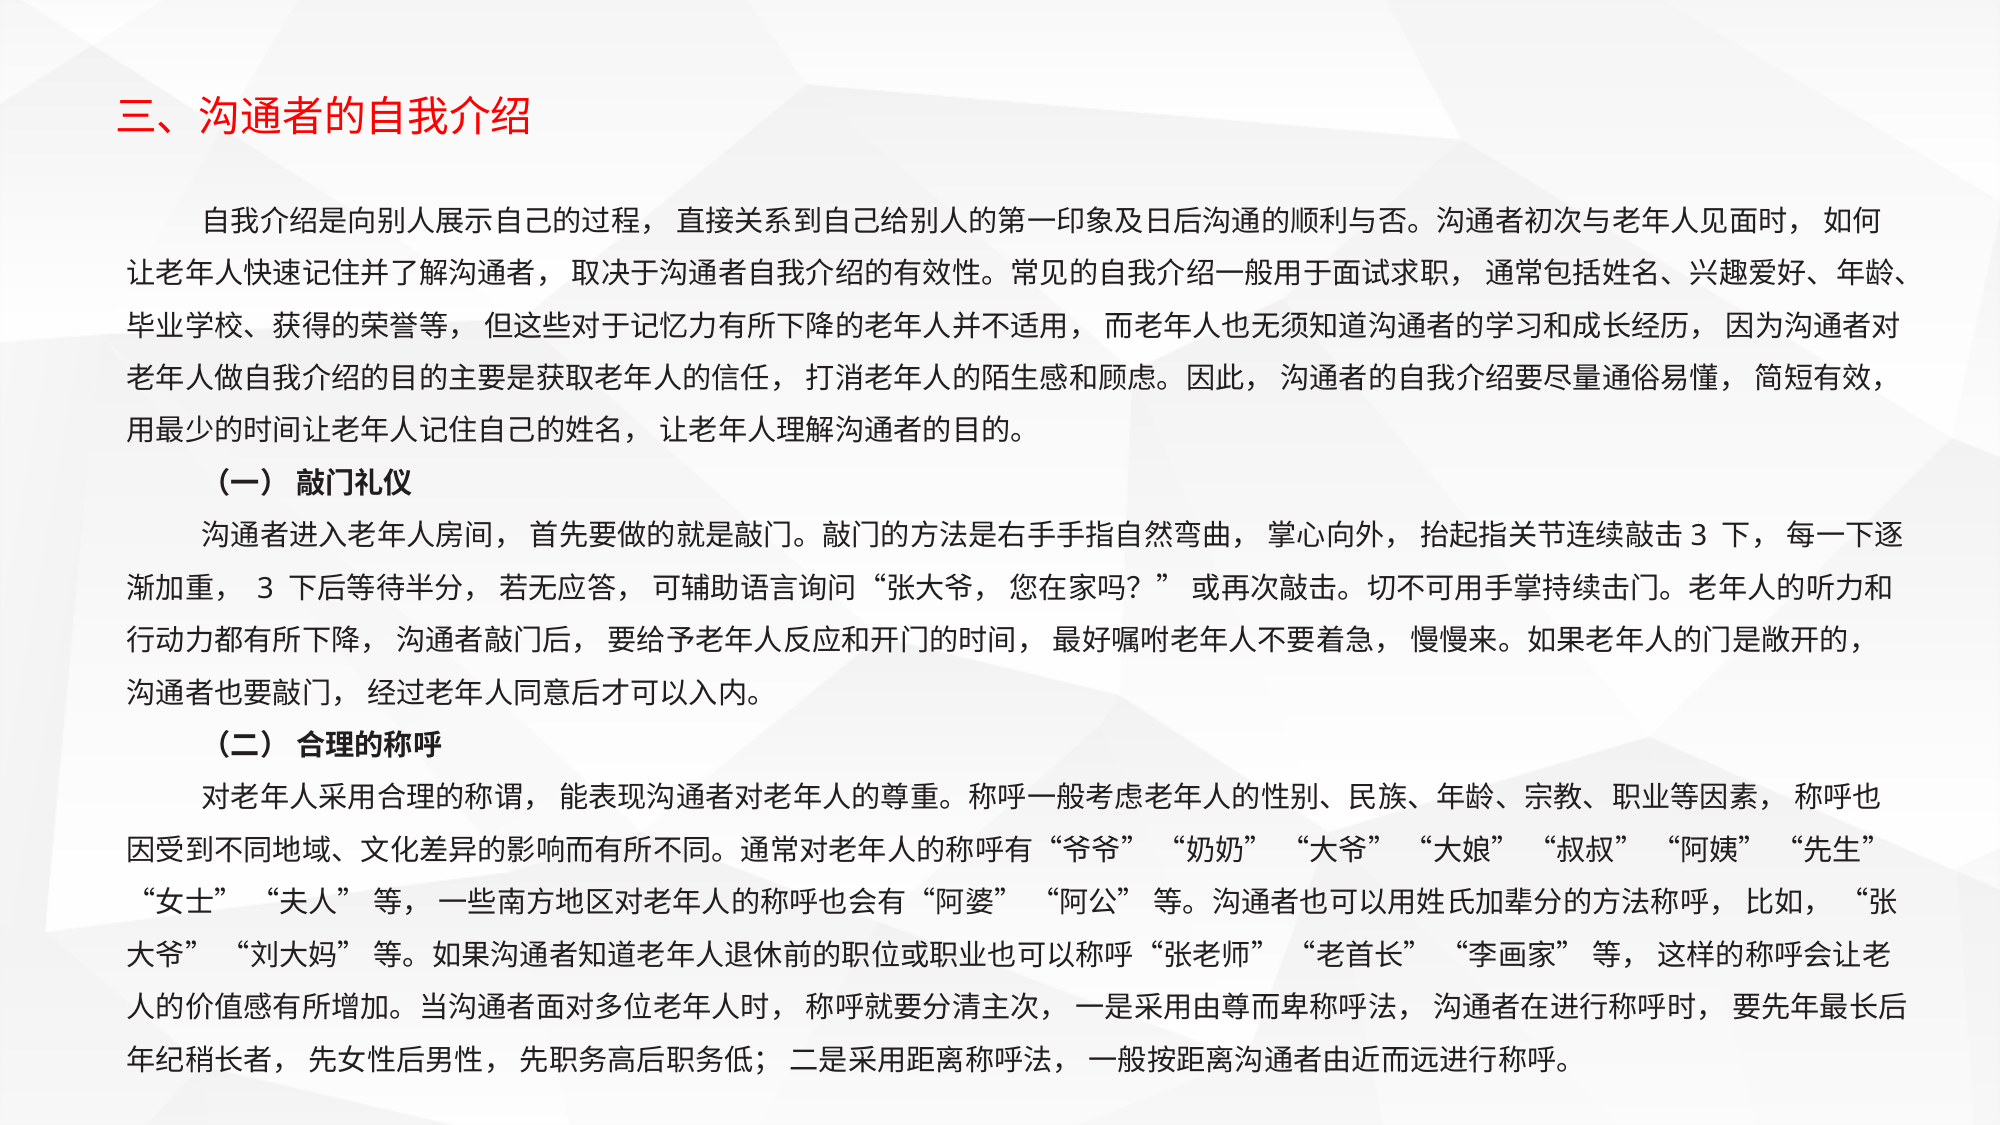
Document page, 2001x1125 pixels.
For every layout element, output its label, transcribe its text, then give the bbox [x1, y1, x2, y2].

text_box 三、沟通者的自我介绍 [100, 82, 1188, 148]
text_box 自我介绍是向别人展示自己的过程， 直接关系到自己给别人的第一印象及日后沟通的顺利与否。沟通者初次与老年人见面时， 如何让老年人快速记住并了解沟通者， 取决于沟通者自我介绍的有效性。常见的自我介绍一般用于面试求职， 通常包括姓名、兴趣爱好、年龄、毕业学校、获得的荣誉等， 但这些对于记忆力有所下降的老年人并不适用， 而老年人也无须知道沟通者的学习和成长经历， 因为沟通者对老年人做自我介绍的目的主要是获取老年人的信任， 打消老年人的陌生感和顾虑。因此， 沟通者的自我介绍要尽量通俗易懂， 简短有效， 用最少的时间让老年人记住自己的姓名， 让老年人理解沟通者的目的。 （一） 敲门礼仪 沟通者进入老年人房间， 首先要做的就是敲门。敲门的方法是右手手指自然弯曲， 掌心向外， 抬起指关节连续敲击3 下， 每一下逐渐加重， 3 下后等待半分， 若无应答， 可辅助语言询问“张大爷， 您在家吗？” 或再次敲击。切不可用手掌持续击门。老年人的听力和行动力都有所下降， 沟通者敲门后， 要给予老年人反应和开门的时间， 最好嘱咐老年人不要着急， 慢慢来。如果老年人的门是敞开的， 沟通者也要敲门， 经过老年人同意后才可以入内。 （二） 合理的称呼 对老年人采用合理的称谓， 能表现沟通者对老年人的尊重。称呼一般考虑老年人的性别、民族、年龄、宗教、职业等因素， 称呼也因受到不同地域、文化差异的影响而有所不同。通常对老年人的称呼有“爷爷” “奶奶” “大爷” “大娘” “叔叔” “阿姨” “先生”“女士” “夫人” 等， 一些南方地区对老年人的称呼也会有“阿婆” “阿公” 等。沟通者也可以用姓氏加辈分的方法称呼， 比如， “张大爷” “刘大妈” 等。如果沟通者知道老年人退休前的职位或职业也可以称呼“张老师” “老首长” “李画家” 等， 这样的称呼会让老人的价值感有所增加。当沟通者面对多位老年人时， 称呼就要分清主次， 一是采用由尊而卑称呼法， 沟通者在进行称呼时， 要先年最长后年纪稍长者， 先女性后男性， 先职务高后职务低； 二是采用距离称呼法， 一般按距离沟通者由近而远进行称呼。 [111, 177, 1926, 1084]
picture [0, 0, 2000, 1125]
